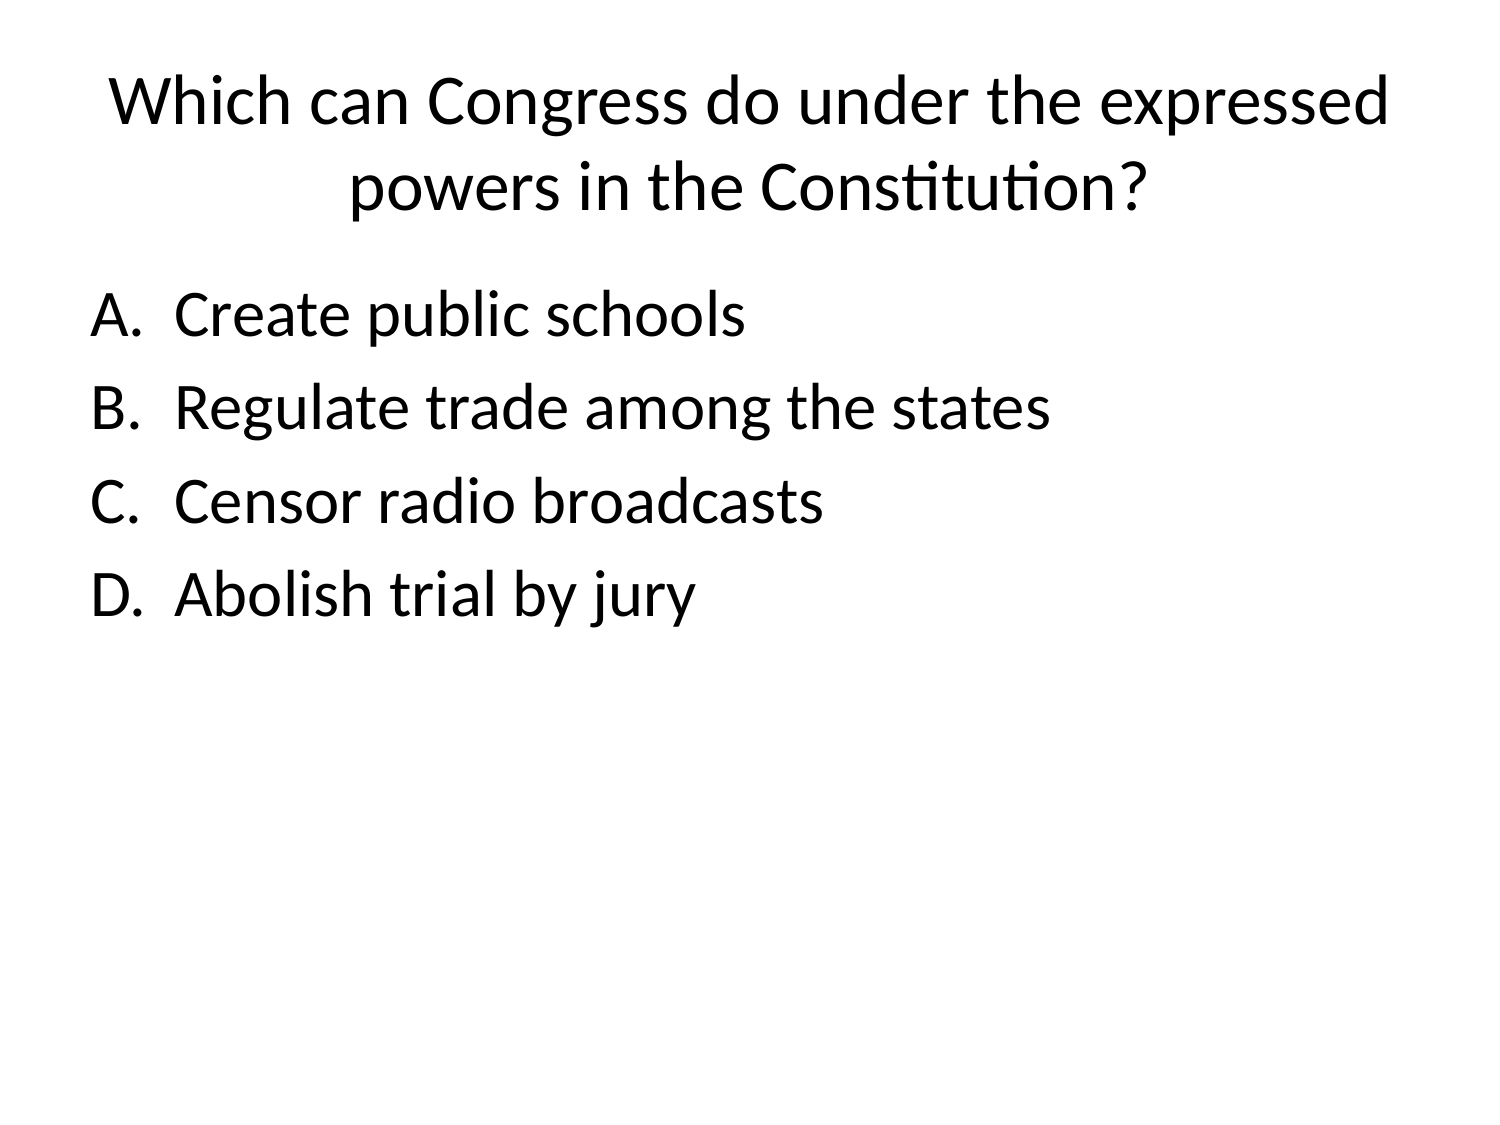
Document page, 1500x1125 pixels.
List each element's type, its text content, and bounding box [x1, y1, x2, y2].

list Create public schools Regulate trade among the states Censor radio broadcasts Abolish trial by jury [75, 262, 1425, 1005]
title Which can Congress do under the expressed powers in the Constitution? [0, 45, 1500, 233]
